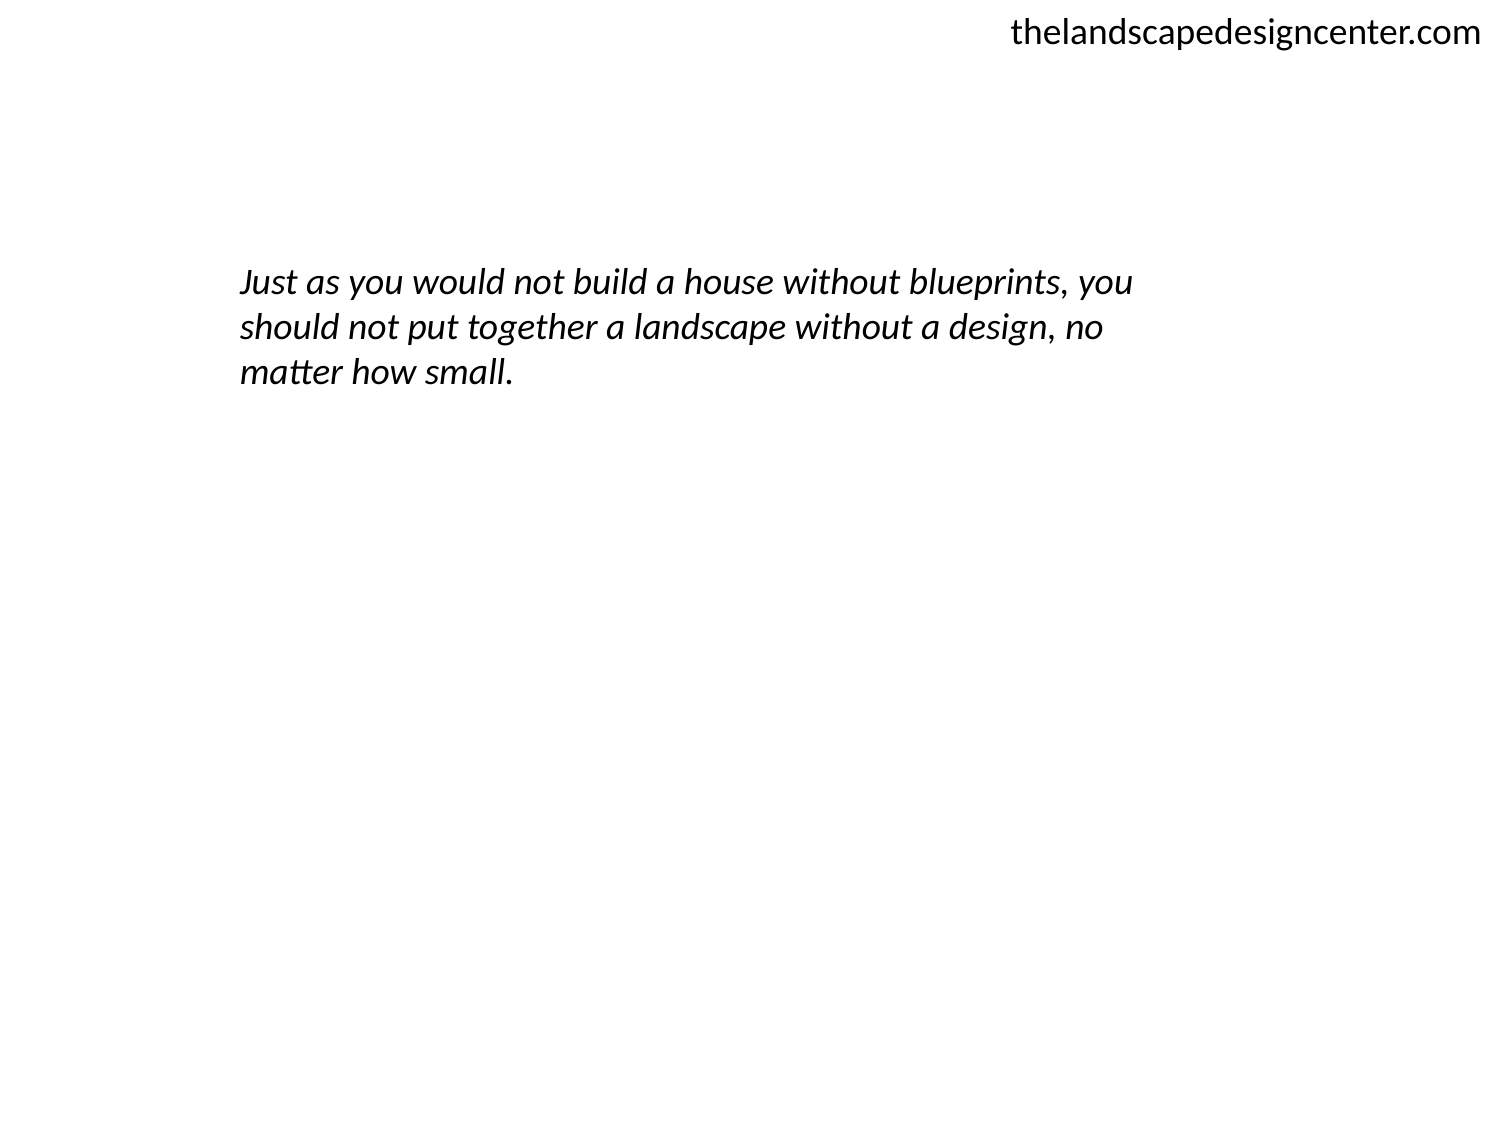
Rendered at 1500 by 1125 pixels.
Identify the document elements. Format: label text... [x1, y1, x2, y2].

text_box thelandscapedesigncenter.com [995, 0, 1498, 60]
text_box Just as you would not build a house without blueprints, you should not put together a landscape without a design, no matter how small. [225, 249, 1175, 400]
